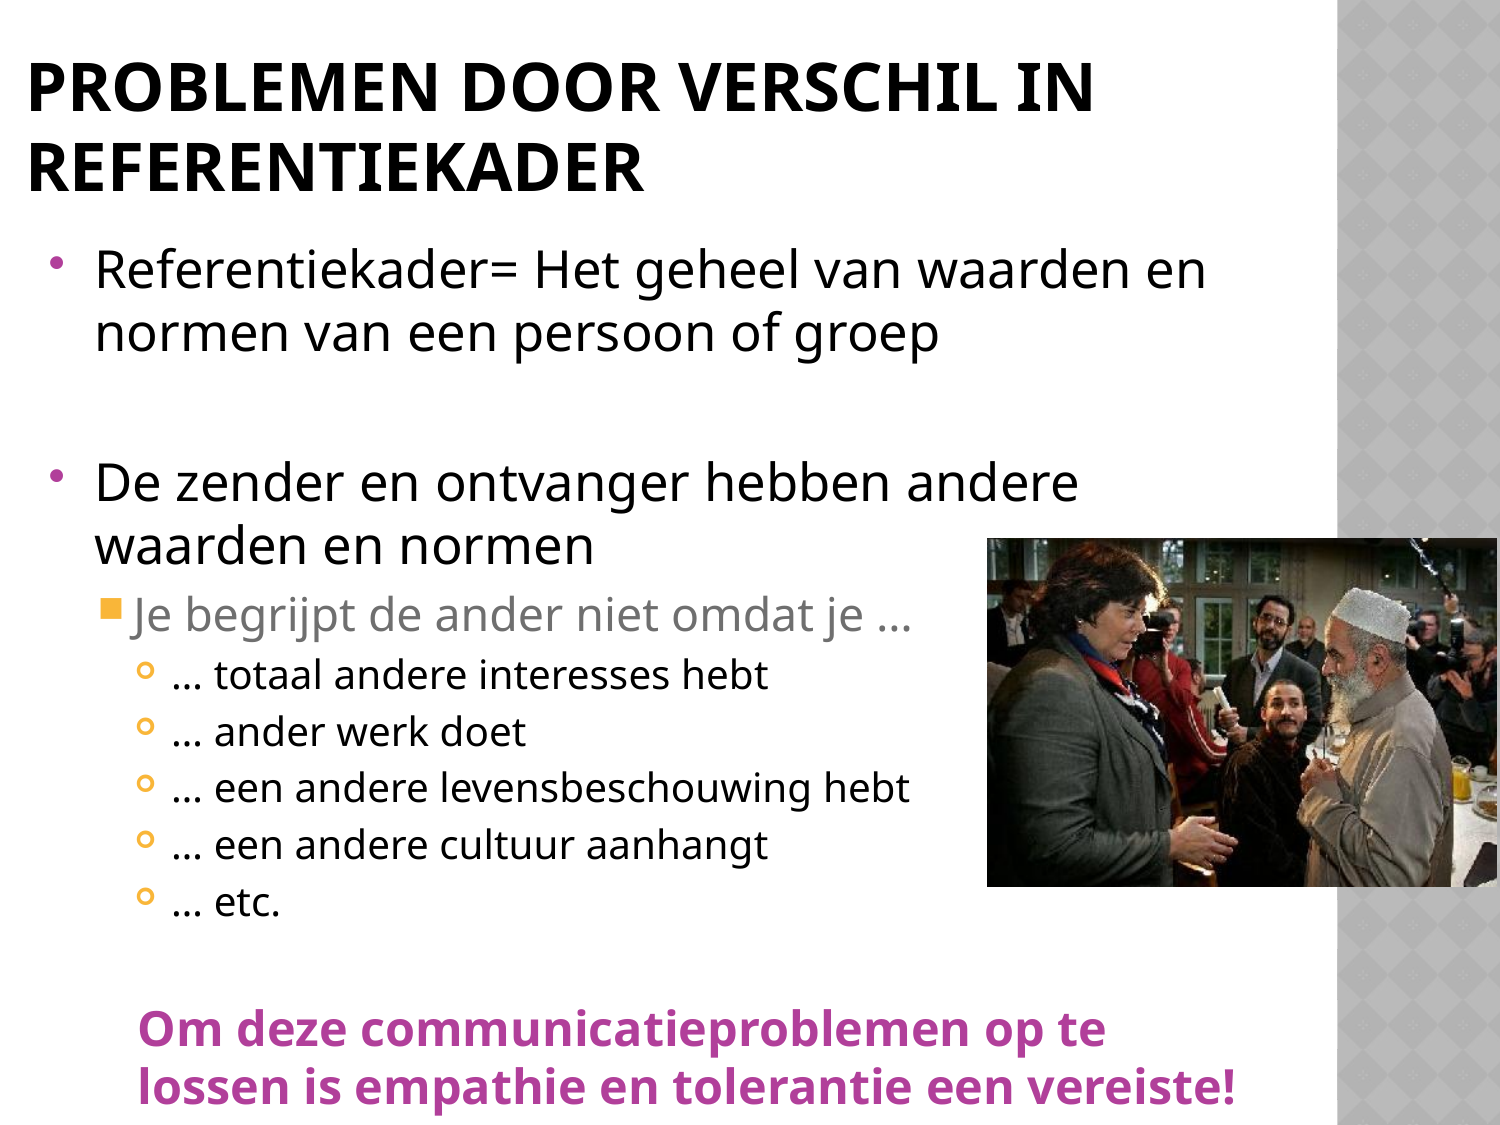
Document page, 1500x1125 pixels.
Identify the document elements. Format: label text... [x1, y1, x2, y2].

title Problemen door verschil in referentiekader [17, 42, 1414, 206]
picture [987, 538, 1498, 888]
list Referentiekader= Het geheel van waarden en normen van een persoon of groep De zender en ontvanger hebben andere waarden en normen Je begrijpt de ander niet omdat je … … totaal andere interesses hebt … ander werk doet … een andere levensbeschouwing hebt … een andere cultuur aanhangt … etc. Om deze communicatieproblemen op te lossen is empathie en tolerantie een vereiste! [35, 228, 1317, 1125]
